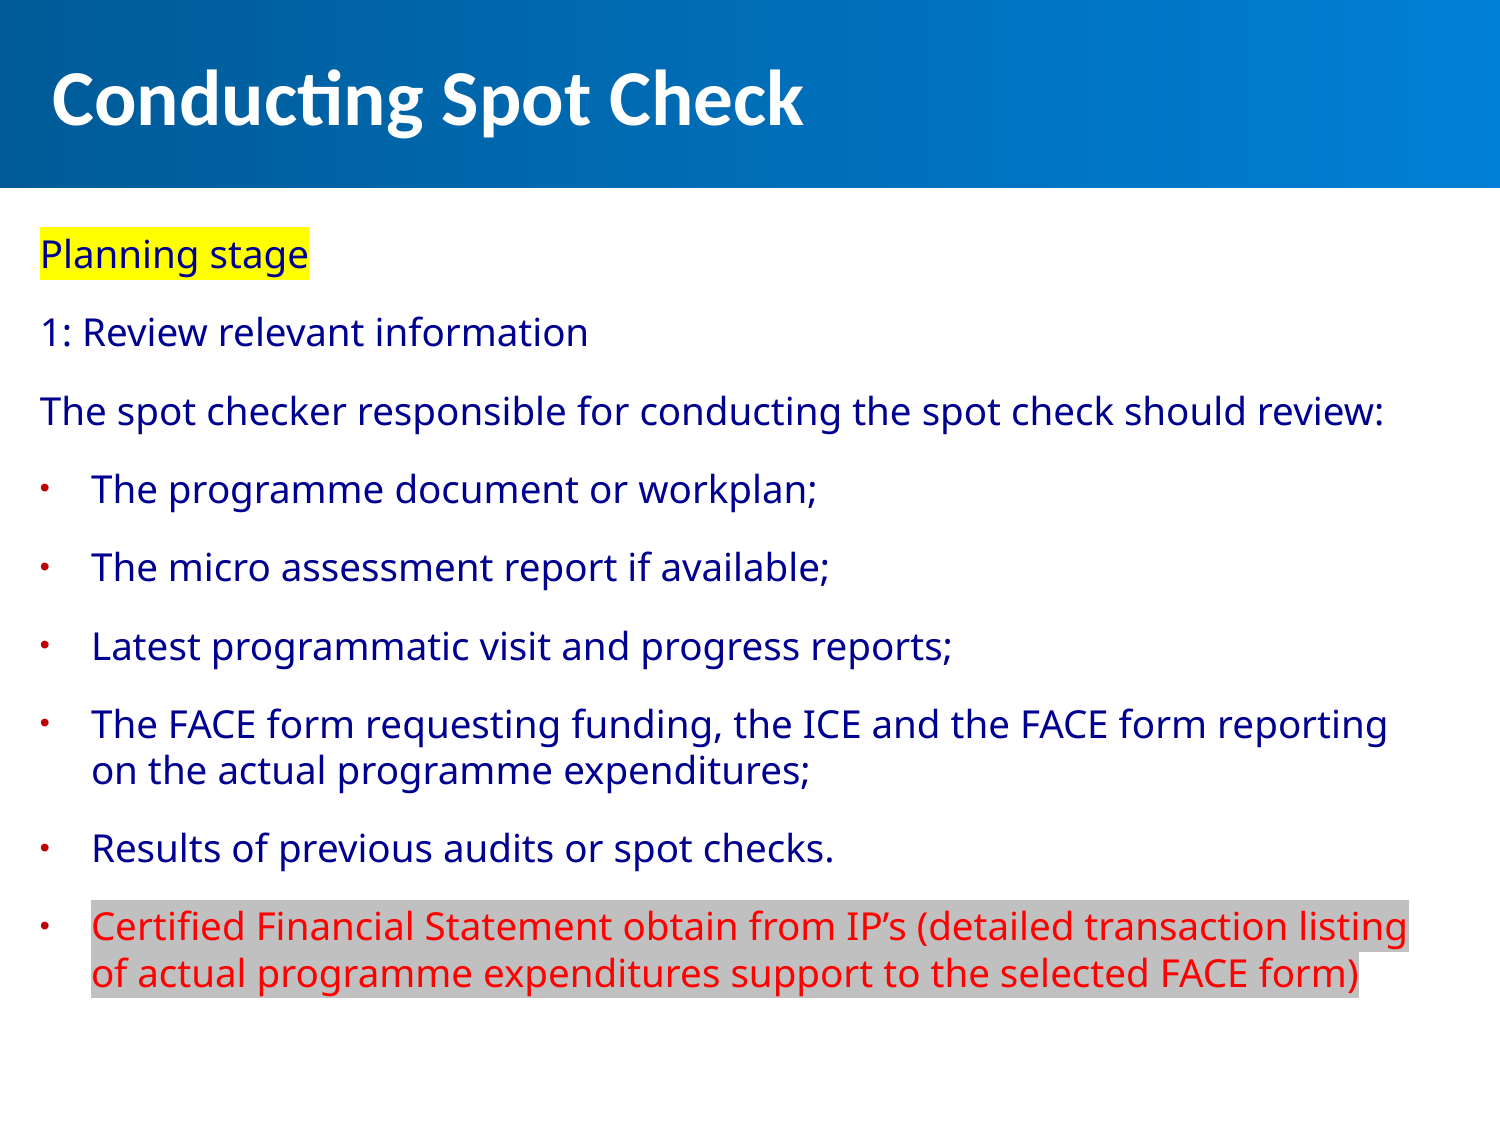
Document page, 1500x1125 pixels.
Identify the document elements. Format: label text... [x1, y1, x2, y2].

list Planning stage 1: Review relevant information The spot checker responsible for conducting the spot check should review: The programme document or workplan; The micro assessment report if available; Latest programmatic visit and progress reports; The FACE form requesting funding, the ICE and the FACE form reporting on the actual programme expenditures; Results of previous audits or spot checks. Certified Financial Statement obtain from IP’s (detailed transaction listing of actual programme expenditures support to the selected FACE form) [24, 222, 1425, 1046]
title Conducting Spot Check [0, 0, 1500, 191]
